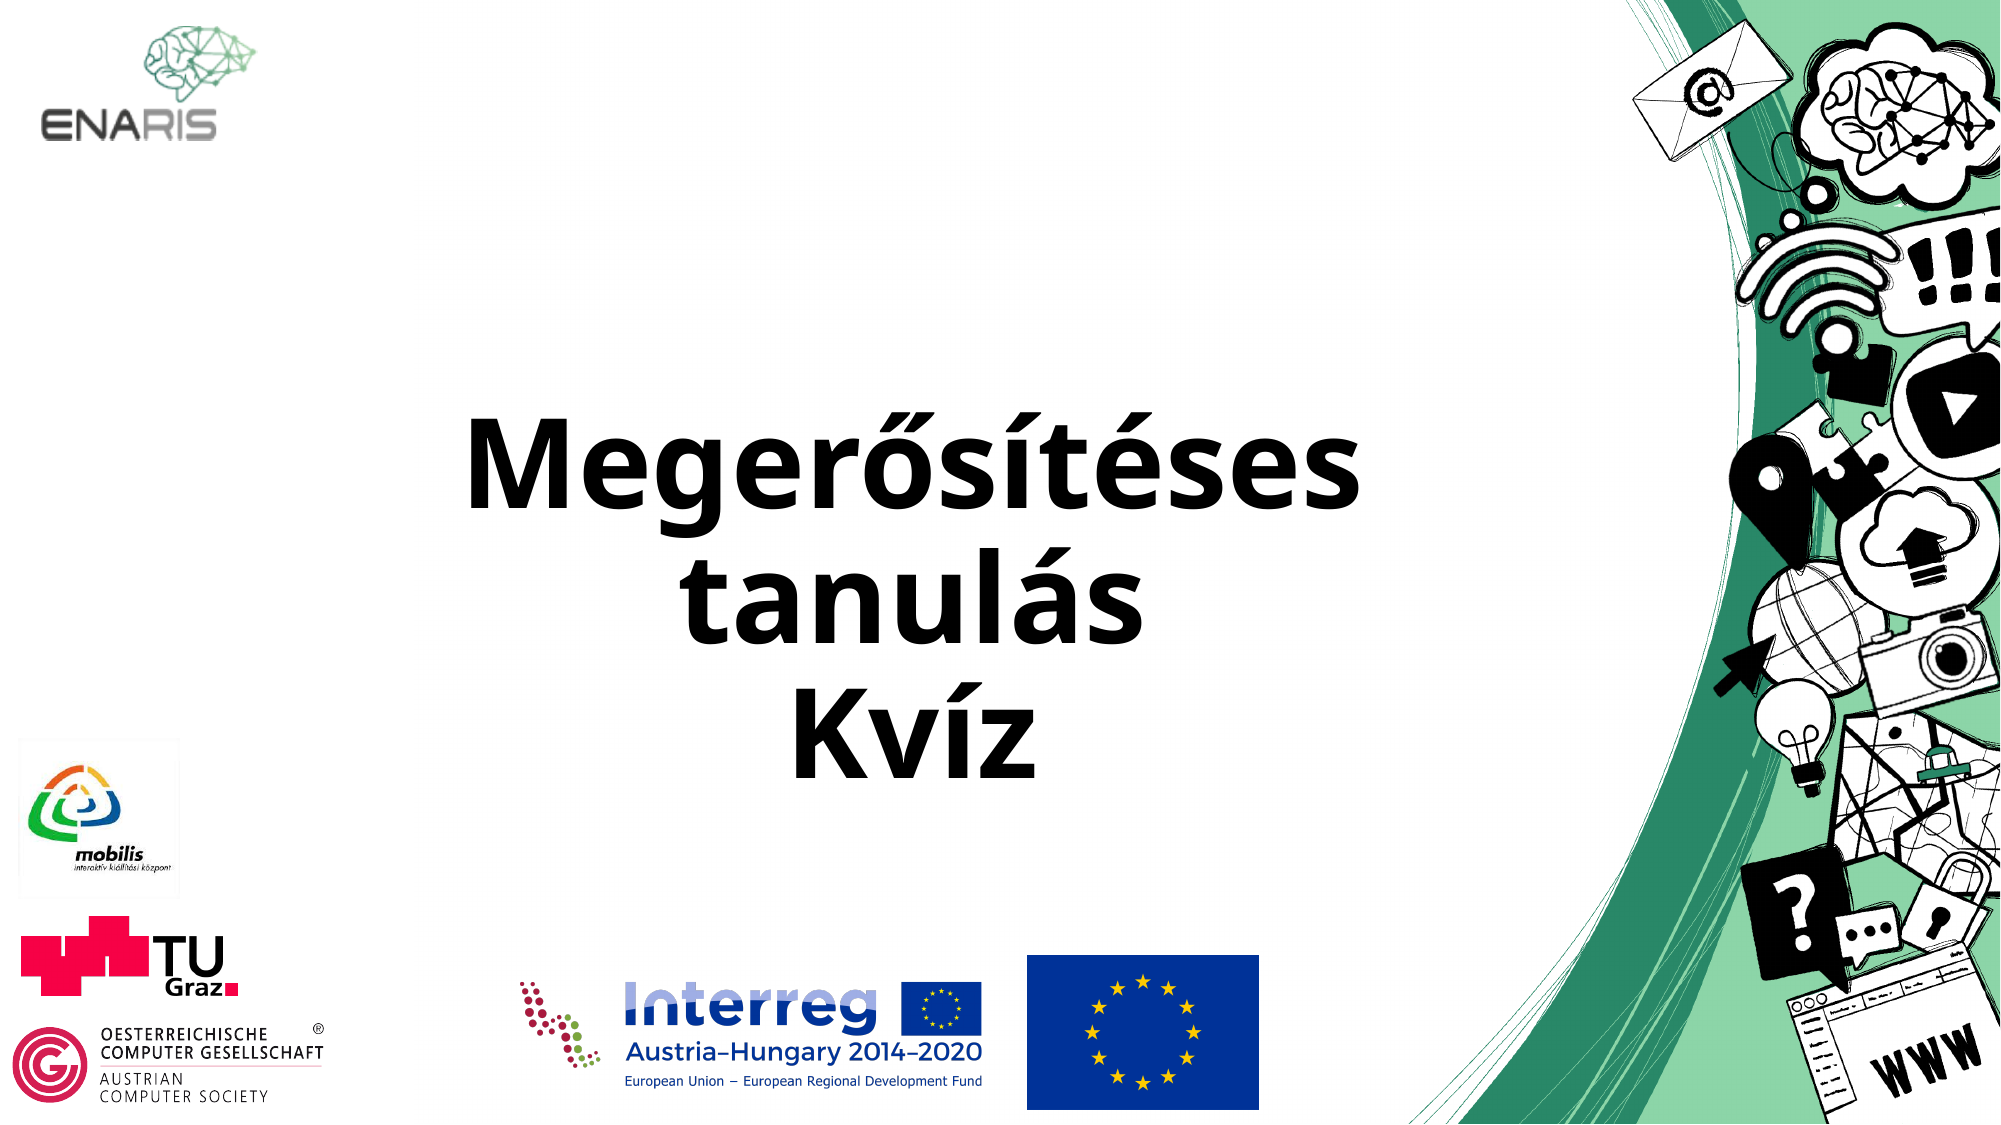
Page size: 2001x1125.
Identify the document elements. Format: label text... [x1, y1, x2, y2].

picture [18, 738, 180, 899]
title Megerősítéses tanulás Kvíz [266, 228, 1559, 814]
picture [12, 1023, 324, 1103]
picture [414, 0, 2001, 1124]
picture [41, 26, 258, 141]
picture [21, 916, 238, 996]
